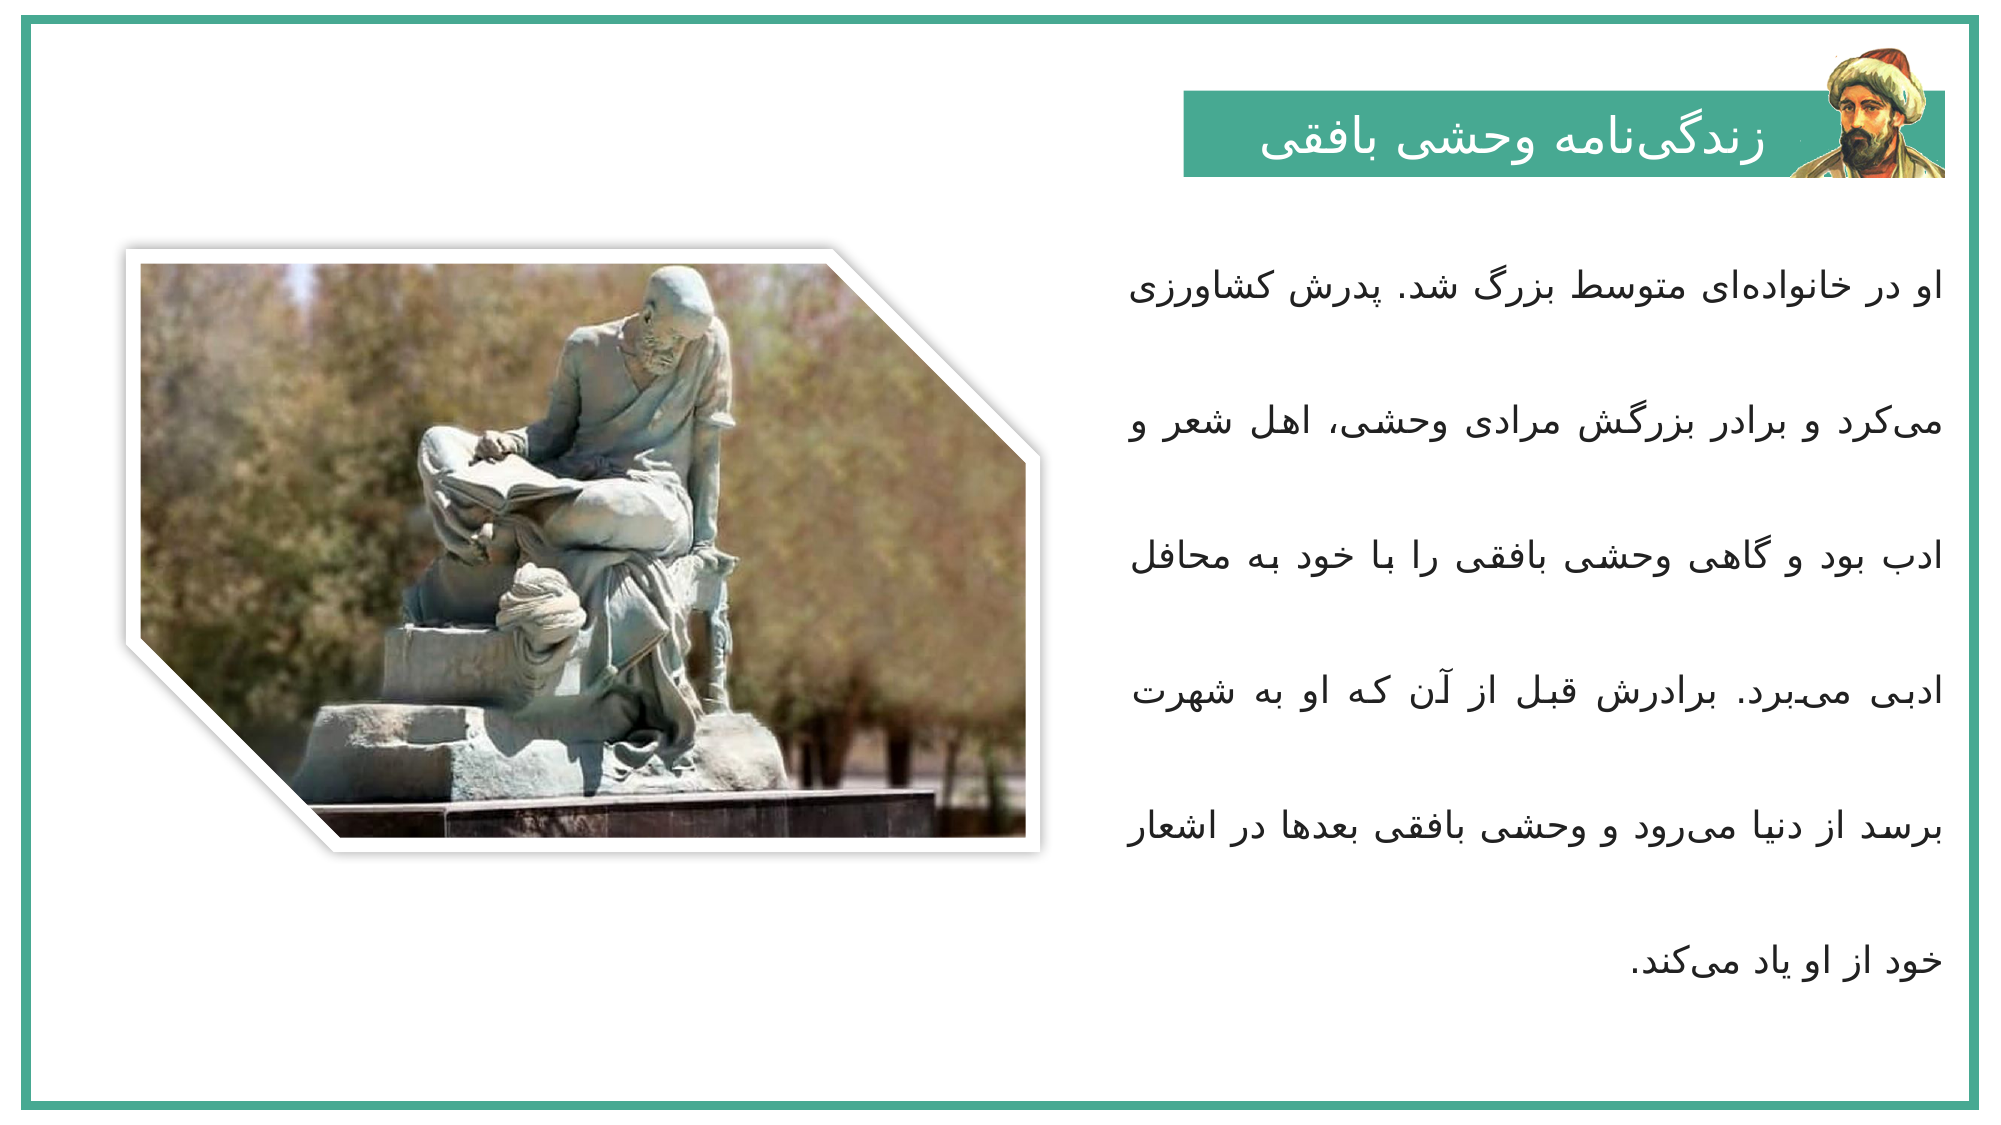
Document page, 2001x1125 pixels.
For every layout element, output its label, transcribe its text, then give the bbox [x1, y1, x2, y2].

picture [1784, 7, 1945, 163]
text_box او در خانواده‌ای متوسط بزرگ شد. پدرش کشاورزی می‌کرد و برادر بزرگش مرادی وحشی، اهل شعر و ادب بود و گاهی وحشی بافقی را با خود به محافل ادبی می‌برد. برادرش قبل از آن که او به شهرت برسد از دنیا می‌رود و وحشی بافقی بعدها در اشعار خود از او یاد می‌کند. [1111, 163, 1959, 989]
picture [133, 256, 1033, 845]
text_box زندگی‌نامه وحشی بافقی [1180, 96, 1847, 163]
